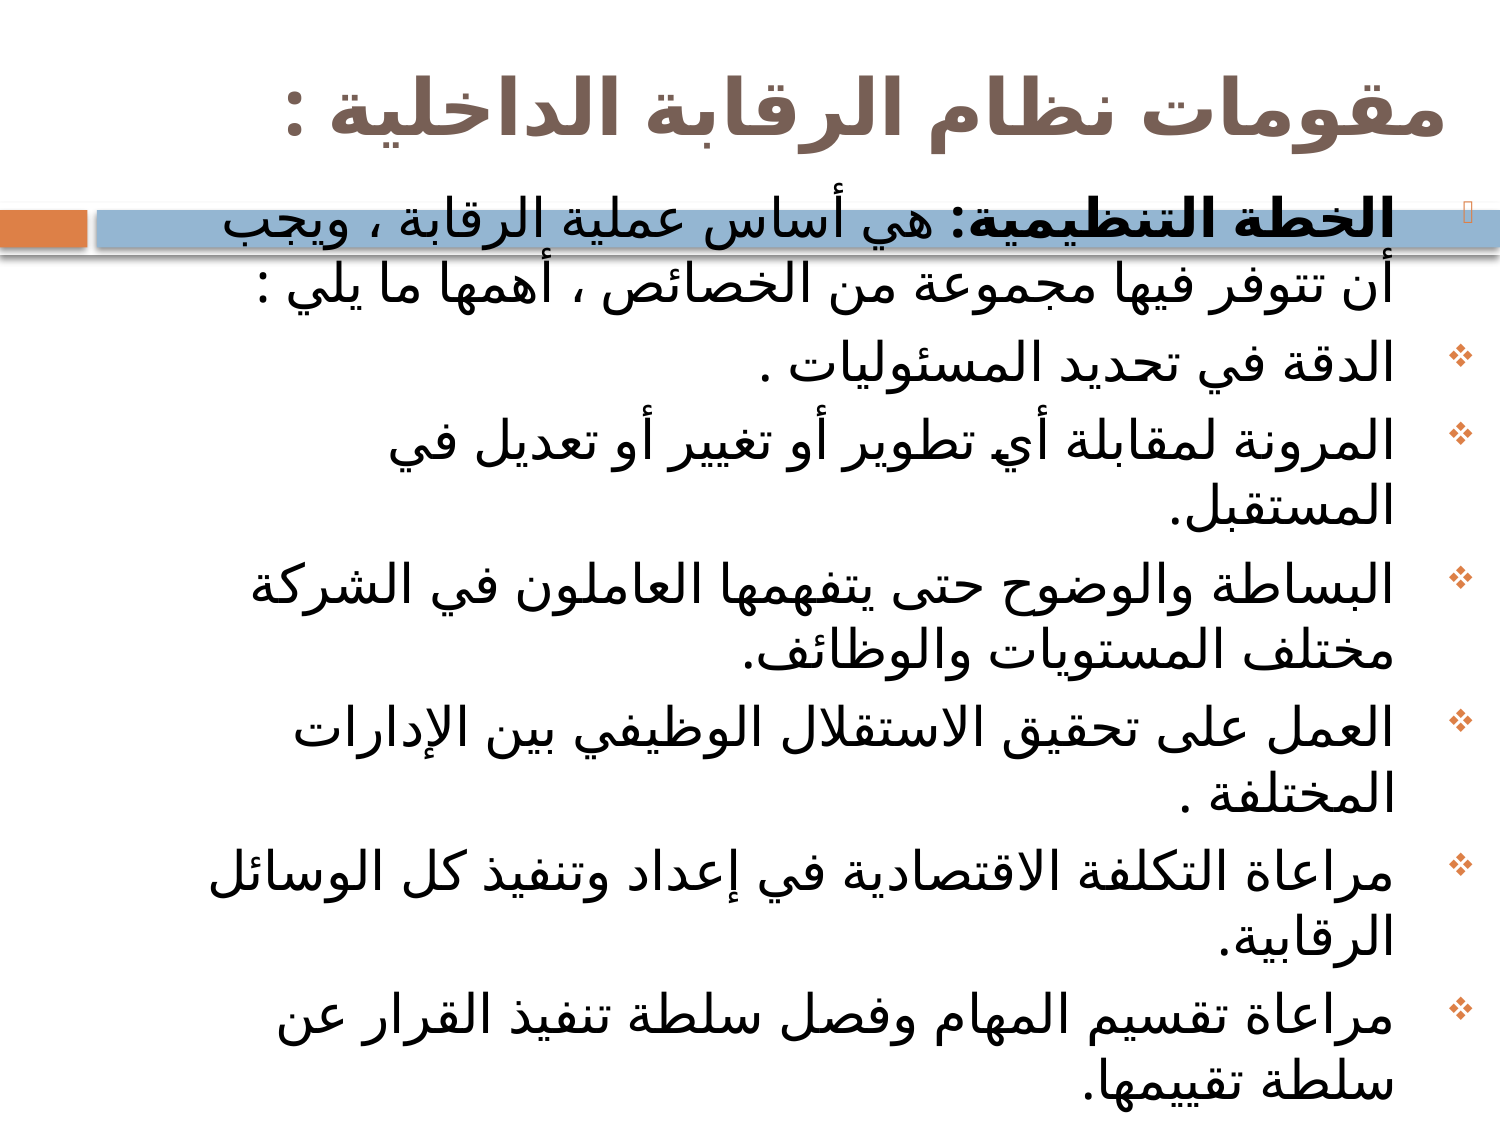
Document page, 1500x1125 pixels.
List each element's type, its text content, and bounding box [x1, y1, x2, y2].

title مقومات نظام الرقابة الداخلية : [235, 45, 1466, 164]
list الخطة التنظيمية: هي أساس عملية الرقابة ، ويجب أن تتوفر فيها مجموعة من الخصائص ، أهمها ما يلي : الدقة في تحديد المسئوليات . المرونة لمقابلة أي تطوير أو تغيير أو تعديل في المستقبل. البساطة والوضوح حتى يتفهمها العاملون في الشركة مختلف المستويات والوظائف. العمل على تحقيق الاستقلال الوظيفي بين الإدارات المختلفة . مراعاة التكلفة الاقتصادية في إعداد وتنفيذ كل الوسائل الرقابية. مراعاة تقسيم المهام وفصل سلطة تنفيذ القرار عن سلطة تقييمها. [175, 175, 1500, 1125]
